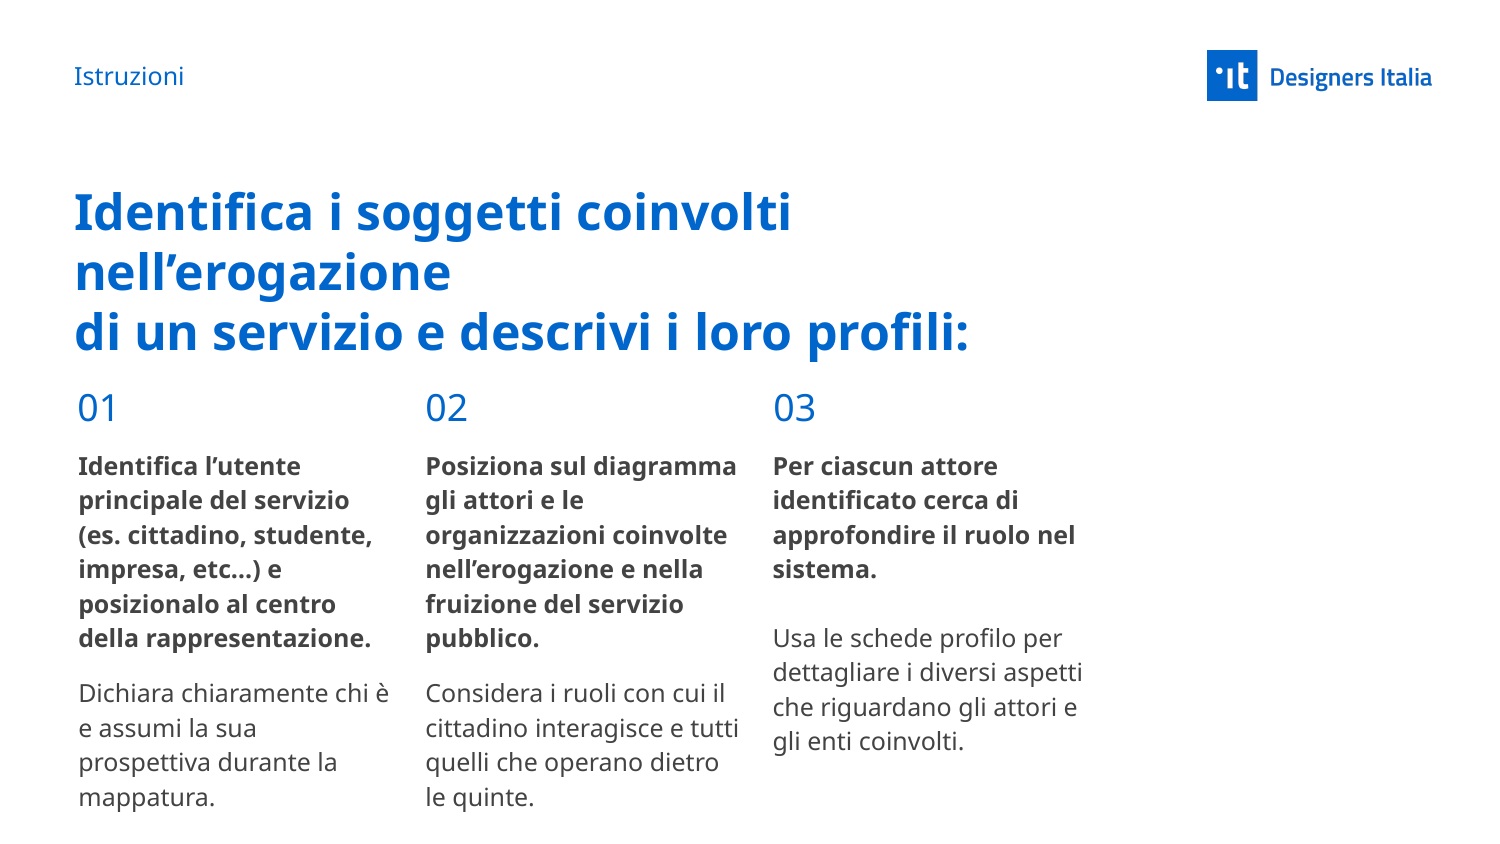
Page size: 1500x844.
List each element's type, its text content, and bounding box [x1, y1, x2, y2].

text_box 03 [758, 383, 842, 430]
picture [1207, 49, 1446, 101]
text_box 01 [62, 383, 146, 430]
text_box Posiziona sul diagramma gli attori e le organizzazioni coinvolte nell’erogazione e nella fruizione del servizio pubblico. Considera i ruoli con cui il cittadino interagisce e tutti quelli che operano dietro le quinte. [410, 430, 756, 617]
text_box Identifica i soggetti coinvolti nell’erogazione di un servizio e descrivi i loro profili: [59, 165, 1149, 266]
text_box 02 [410, 383, 494, 430]
text_box Identifica l’utente principale del servizio (es. cittadino, studente, impresa, etc…) e posizionalo al centro della rappresentazione. Dichiara chiaramente chi è e assumi la sua prospettiva durante la mappatura. [63, 430, 409, 617]
text_box Istruzioni [59, 52, 696, 99]
text_box Per ciascun attore identificato cerca di approfondire il ruolo nel sistema. Usa le schede profilo per dettagliare i diversi aspetti che riguardano gli attori e gli enti coinvolti. [757, 430, 1103, 617]
